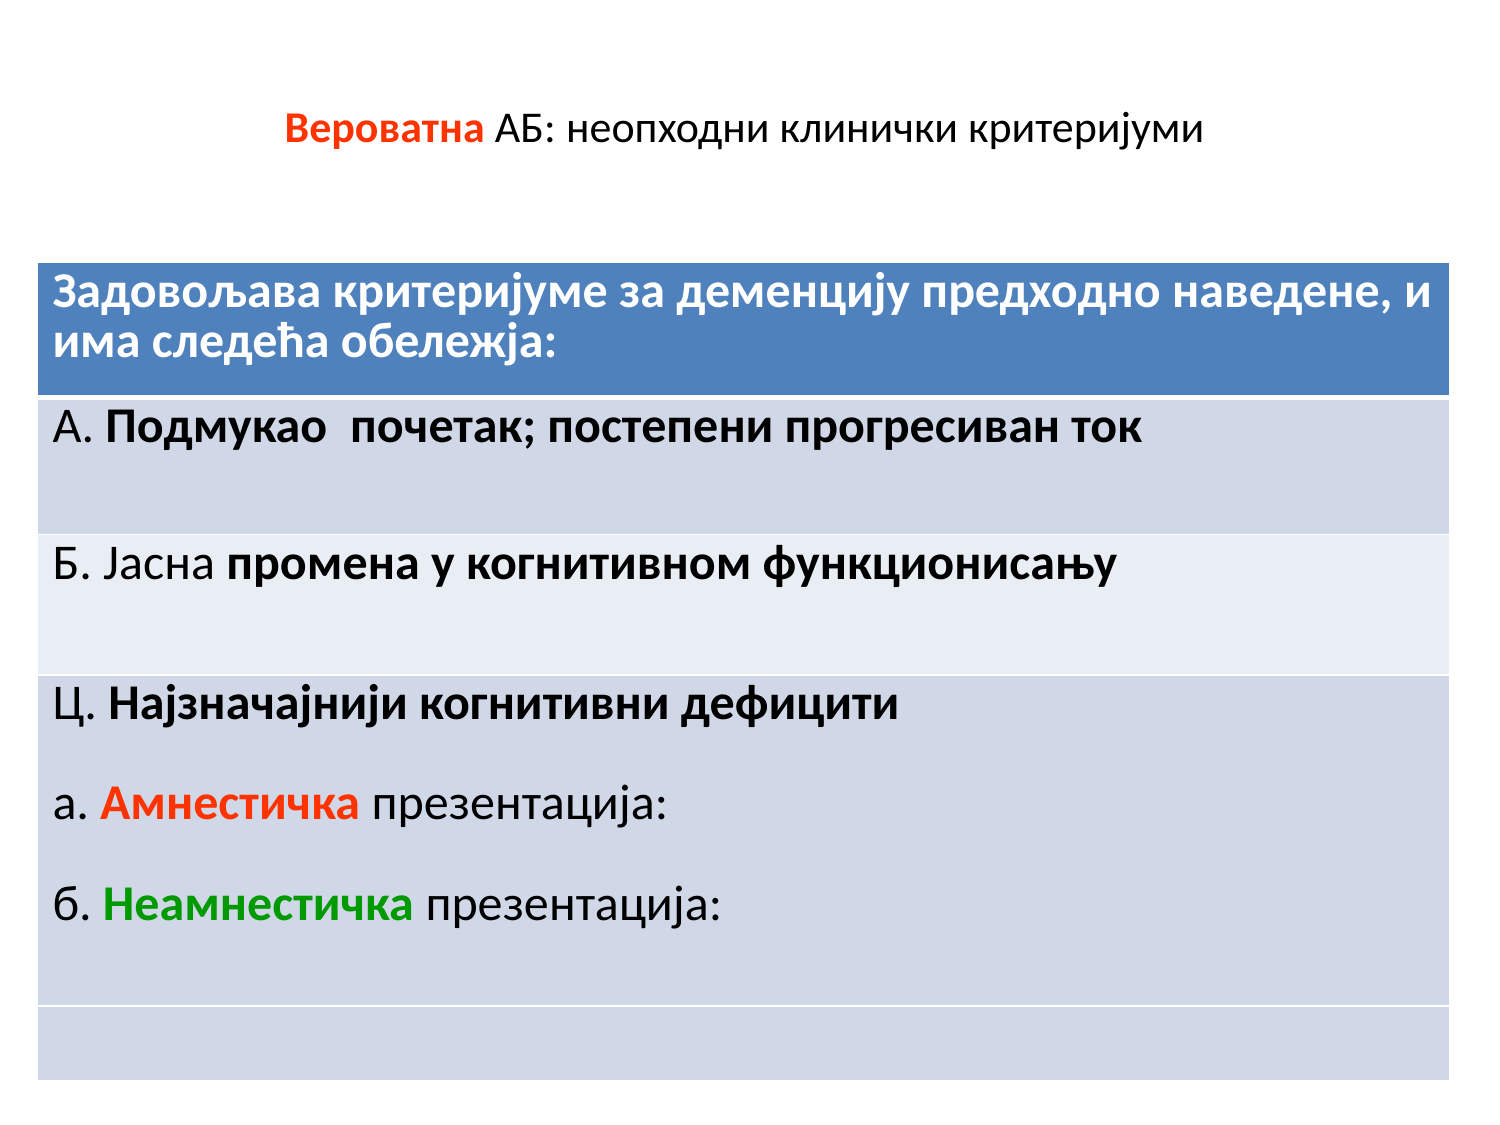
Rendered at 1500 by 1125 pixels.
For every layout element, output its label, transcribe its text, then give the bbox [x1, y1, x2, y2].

table_cell [38, 1007, 1449, 1080]
table_header Задовољава критеријуме за деменцију предходно наведене, и има следећа обележја: [38, 263, 1449, 395]
title Вероватна АБ: неопходни клинички критеријуми [0, 37, 1500, 213]
table_cell Б. Јасна промена у когнитивном функционисању [38, 535, 1449, 674]
table_cell А. Подмукао почетак; постепени прогресиван ток [38, 400, 1449, 534]
table_cell Ц. Најзначајнији когнитивни дефицити а. Амнестичка презентација: б. Неамнестичка презентација: [38, 676, 1449, 1005]
